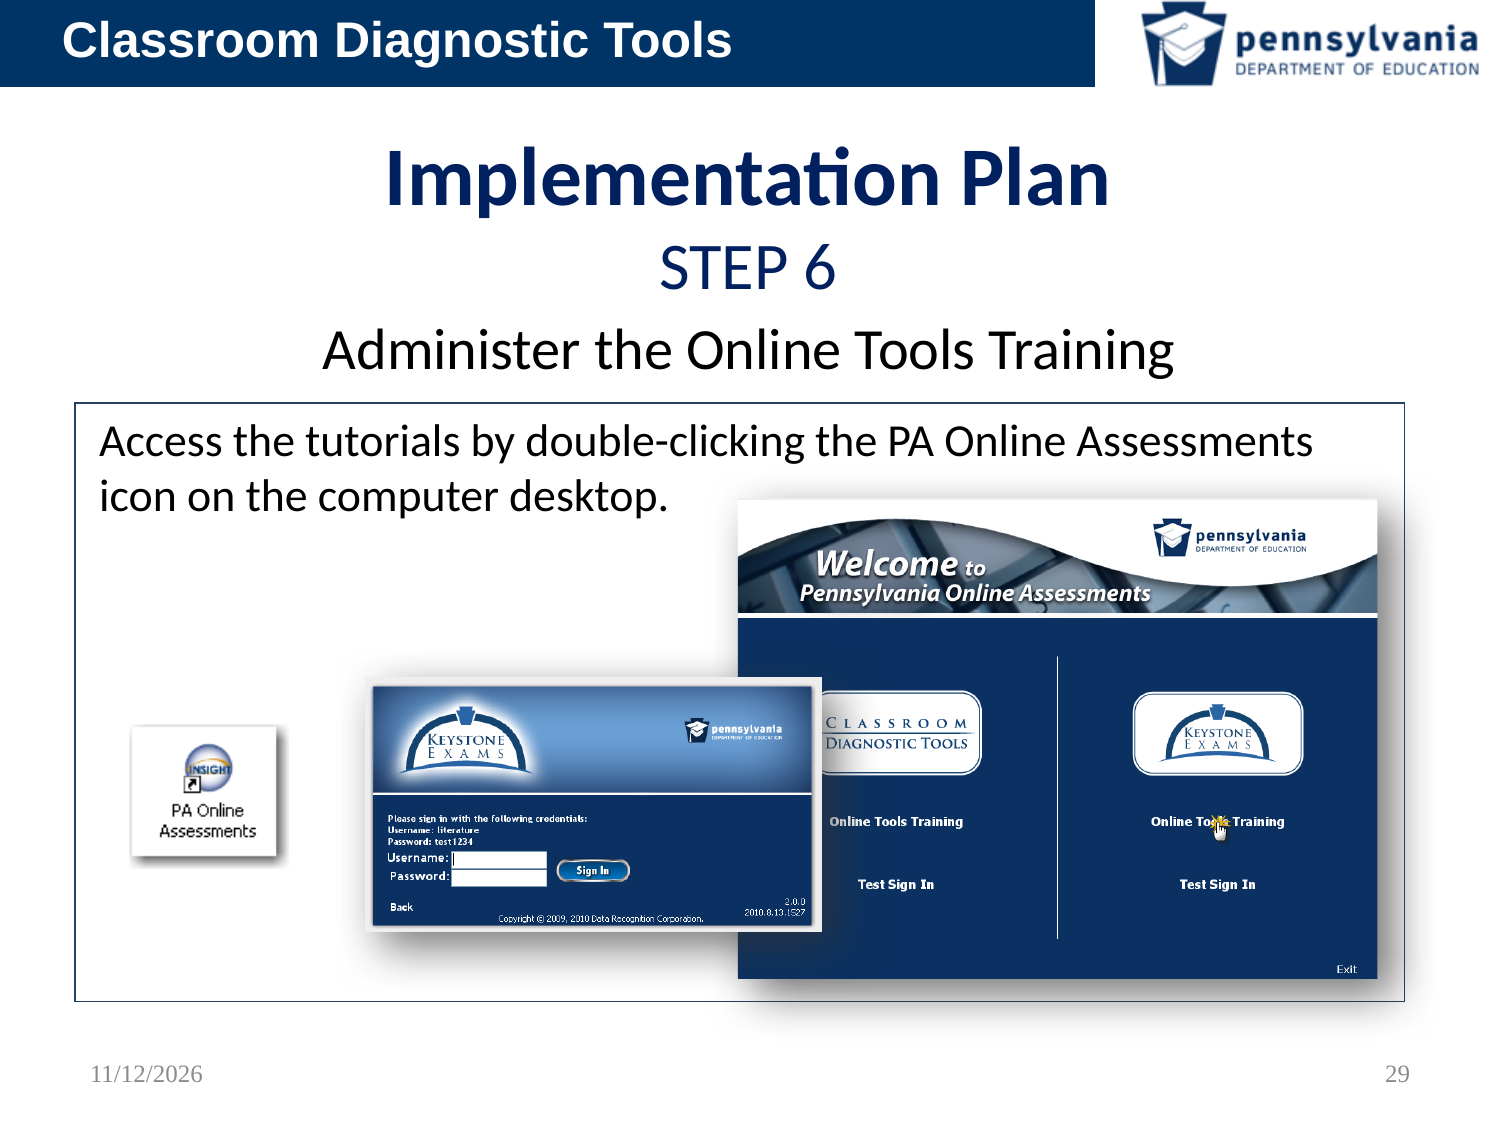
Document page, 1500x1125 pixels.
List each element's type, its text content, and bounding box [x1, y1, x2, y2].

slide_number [75, 1042, 425, 1103]
slide_number 29 [1074, 1042, 1425, 1103]
picture [128, 724, 289, 869]
picture [1134, 0, 1485, 90]
title Implementation Plan STEP 6 Administer the Online Tools Training [73, 146, 1424, 359]
list Access the tutorials by double-clicking the PA Online Assessments icon on the computer desktop. [74, 402, 1405, 1002]
picture [365, 497, 1378, 979]
